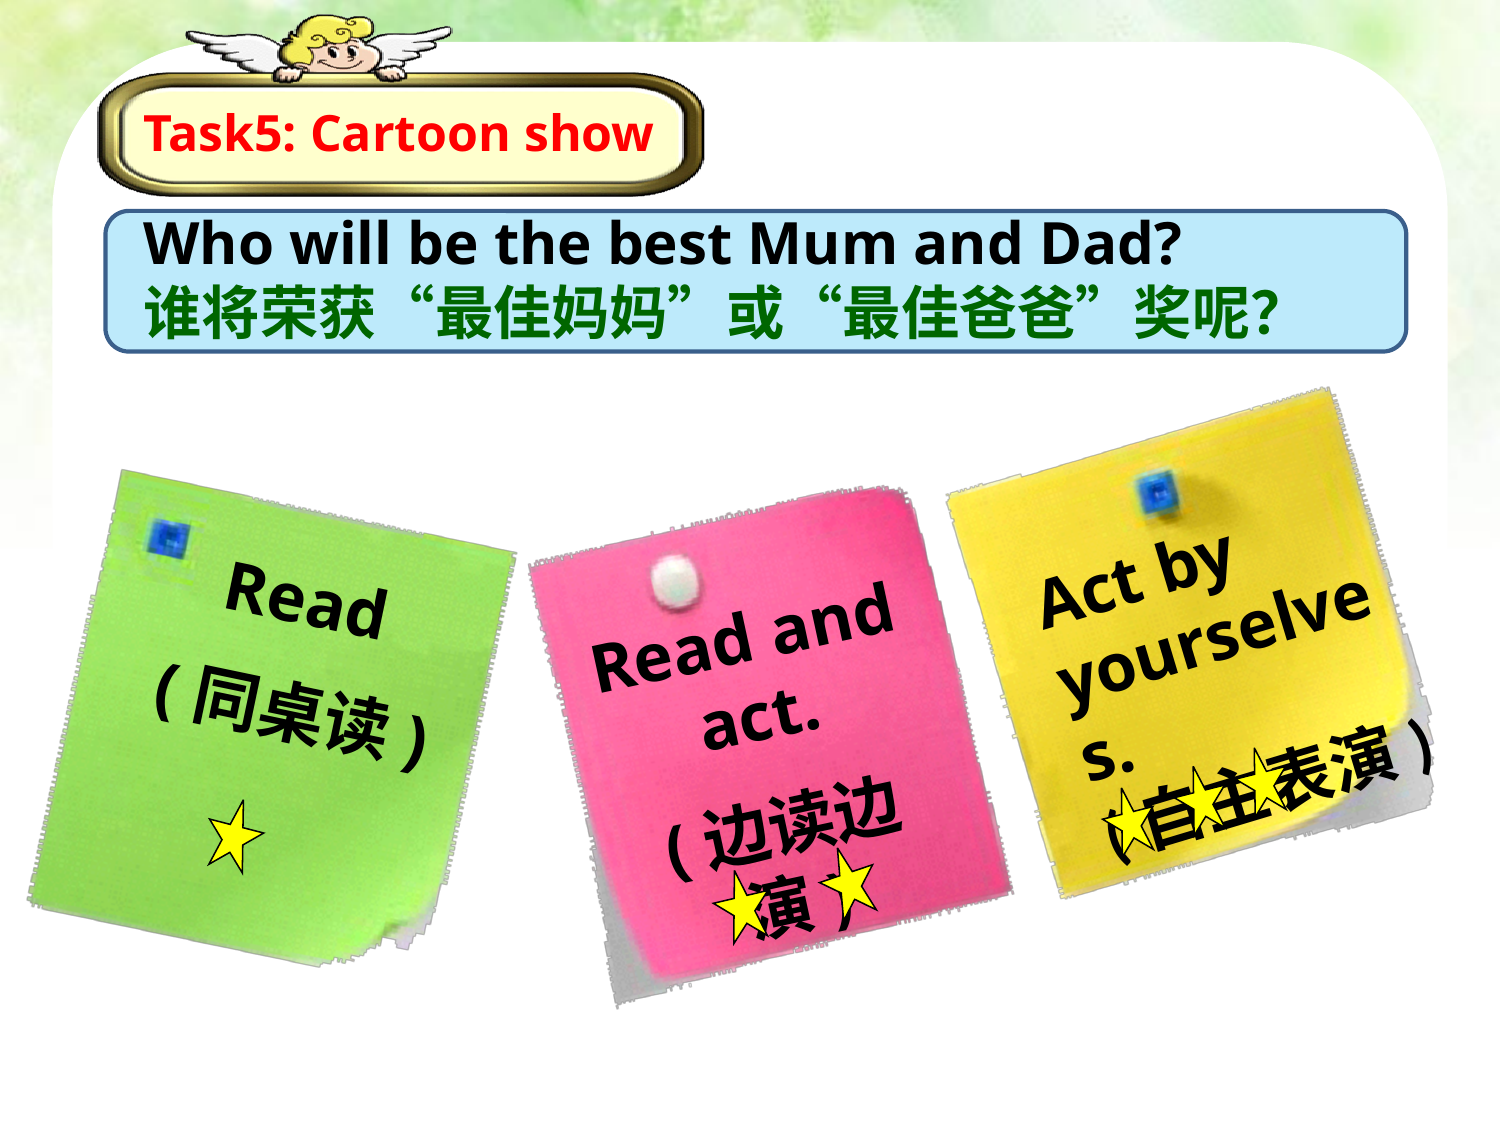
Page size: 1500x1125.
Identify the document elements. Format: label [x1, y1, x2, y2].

text_box [989, 421, 1413, 871]
picture [0, 0, 1500, 1125]
